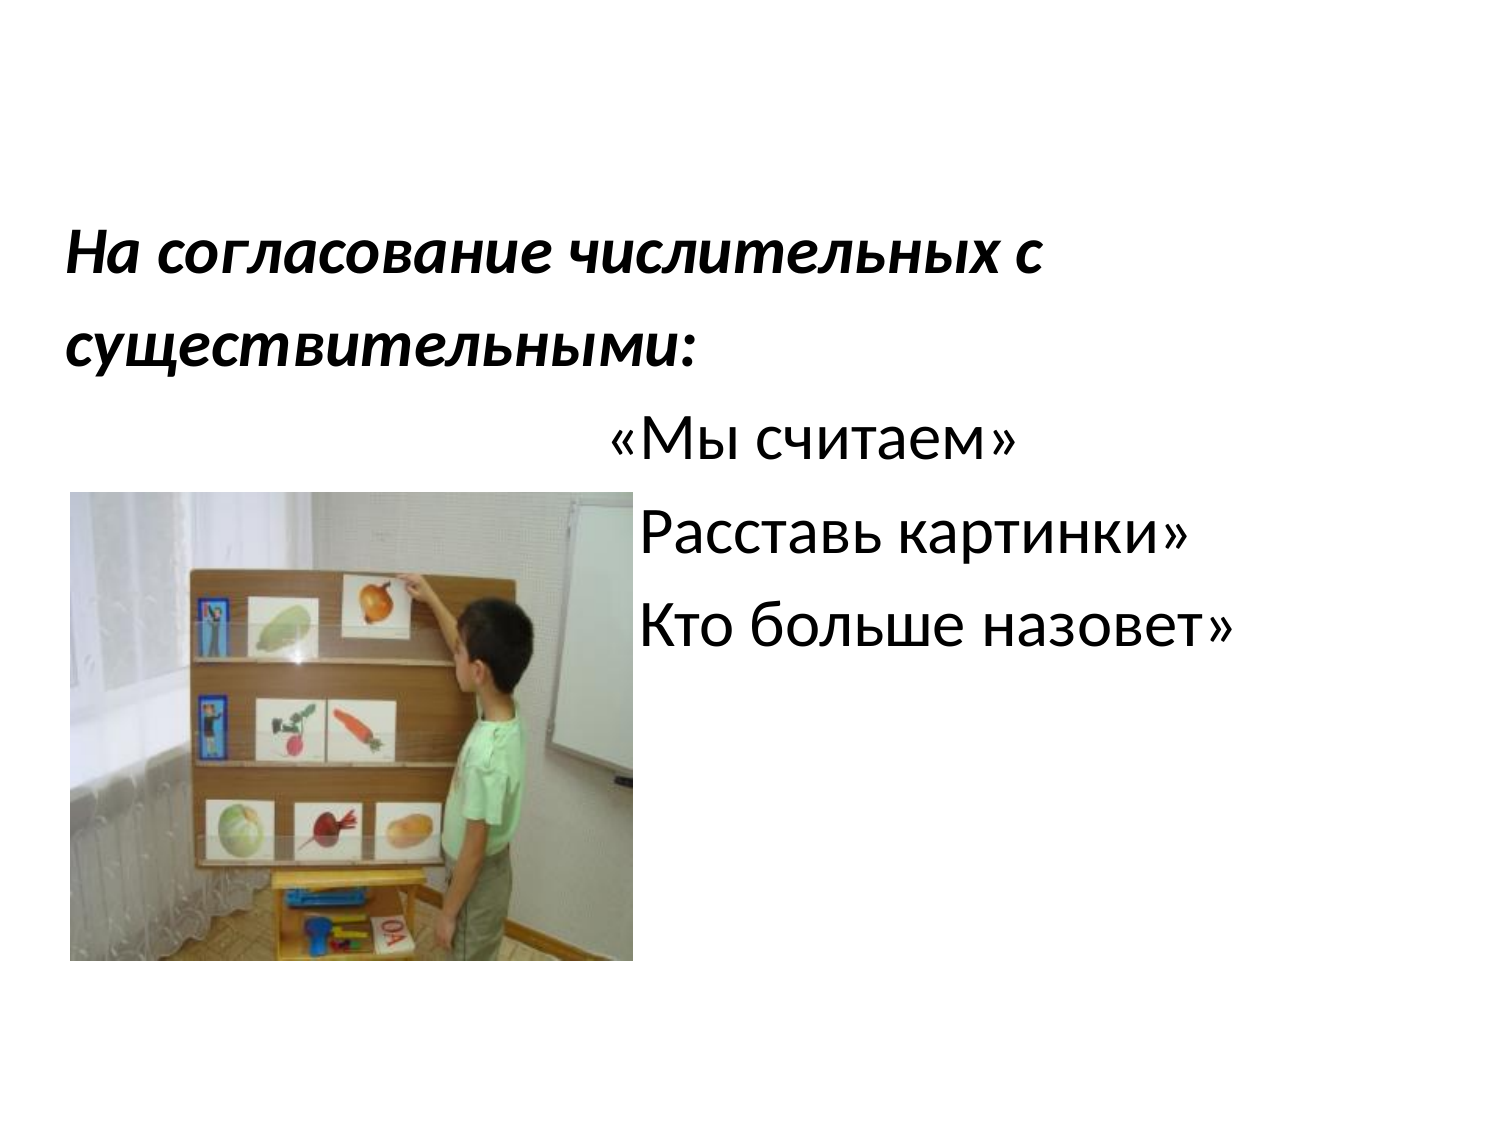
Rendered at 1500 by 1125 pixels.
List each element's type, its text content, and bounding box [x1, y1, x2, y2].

list На согласование числительных с существительными: «Мы считаем» «Расставь картинки» «Кто больше назовет» [50, 199, 1475, 998]
picture [70, 491, 634, 962]
